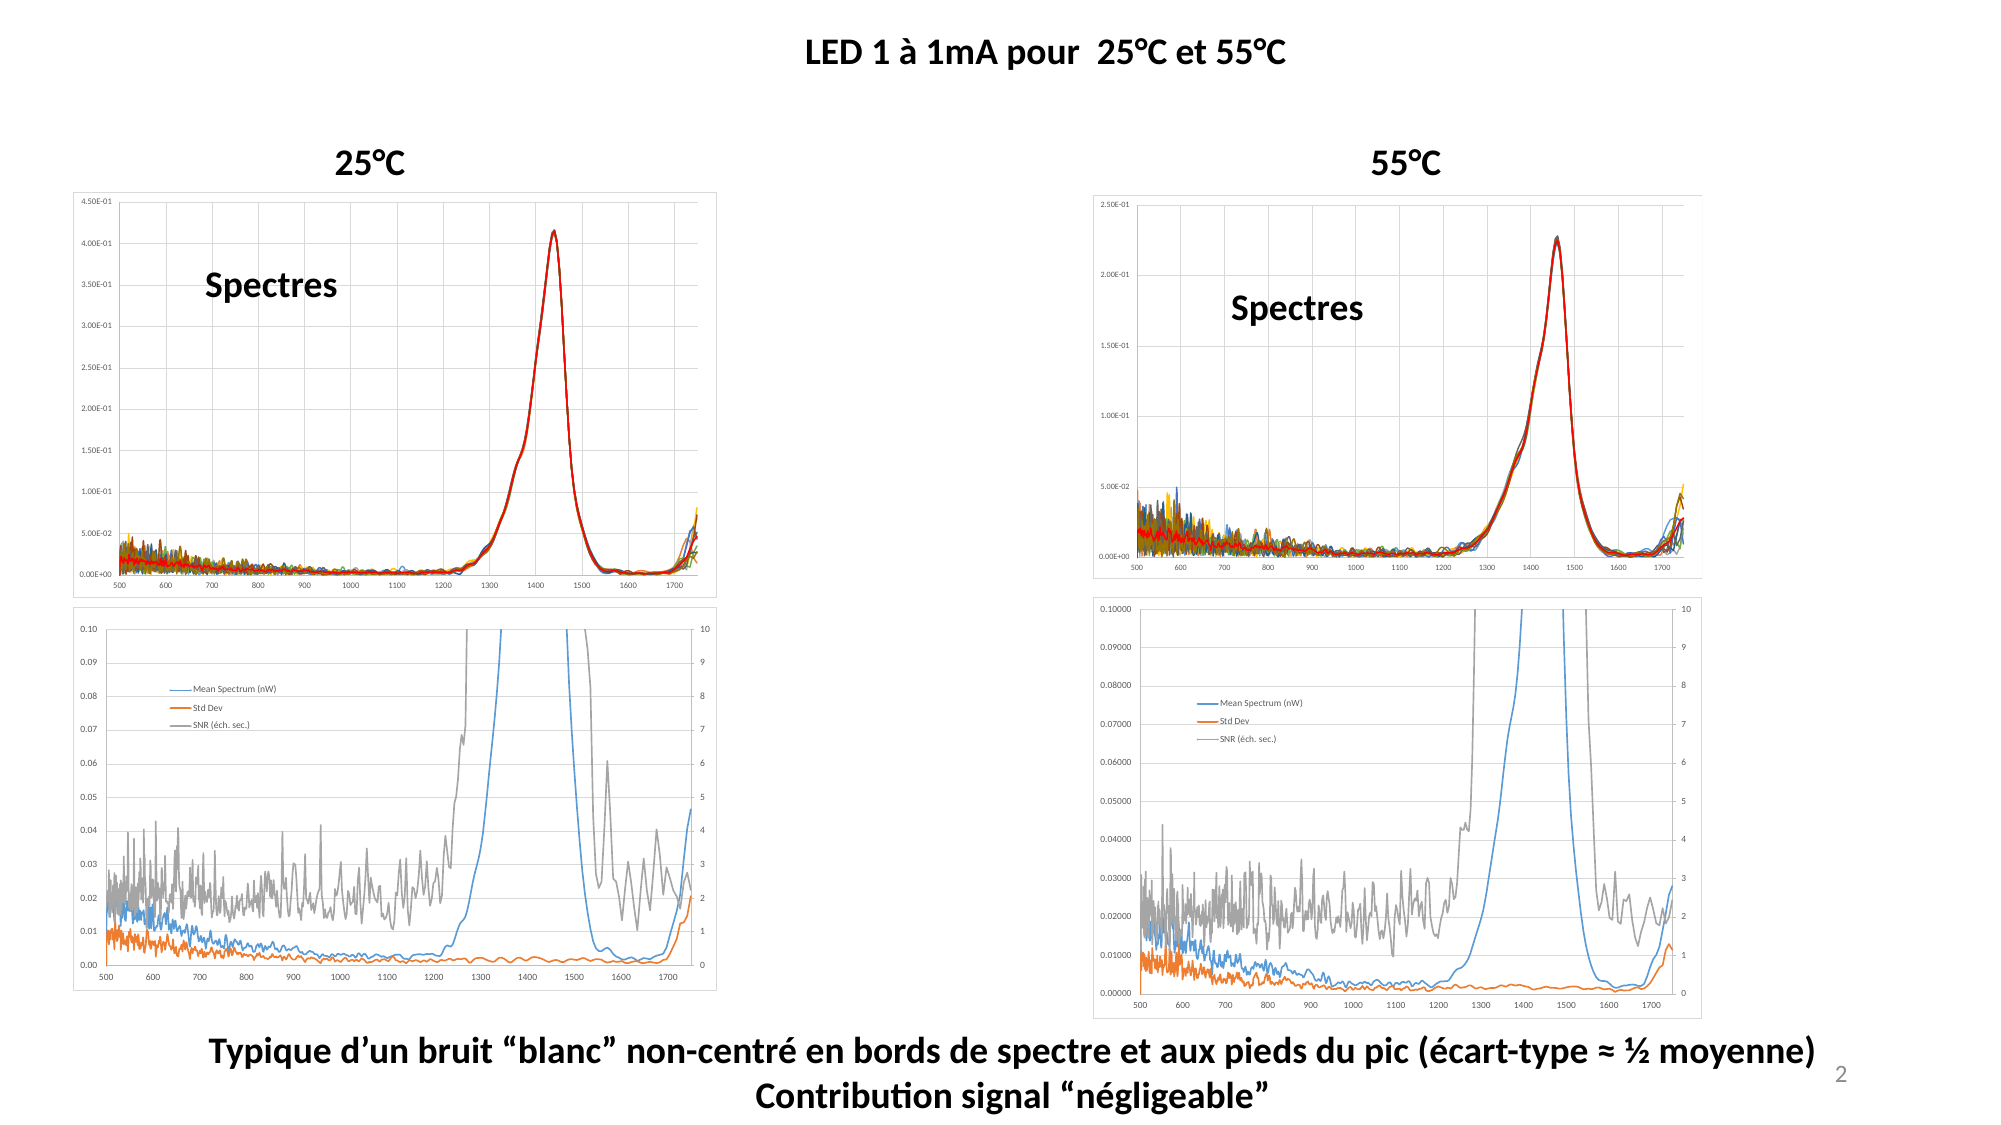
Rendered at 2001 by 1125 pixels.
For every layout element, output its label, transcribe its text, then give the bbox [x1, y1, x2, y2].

text_box Typique d’un bruit “blanc” non-centré en bords de spectre et aux pieds du pic (écart-type ≈ ½ moyenne) Contribution signal “négligeable” [163, 1018, 1863, 1124]
text_box 55°C [1355, 130, 1469, 191]
text_box LED 1 à 1mA pour 25°C et 55°C [262, 19, 1830, 80]
picture [72, 191, 717, 598]
picture [72, 606, 717, 991]
picture [1092, 597, 1703, 1019]
picture [1092, 194, 1703, 579]
text_box 25°C [319, 130, 433, 191]
